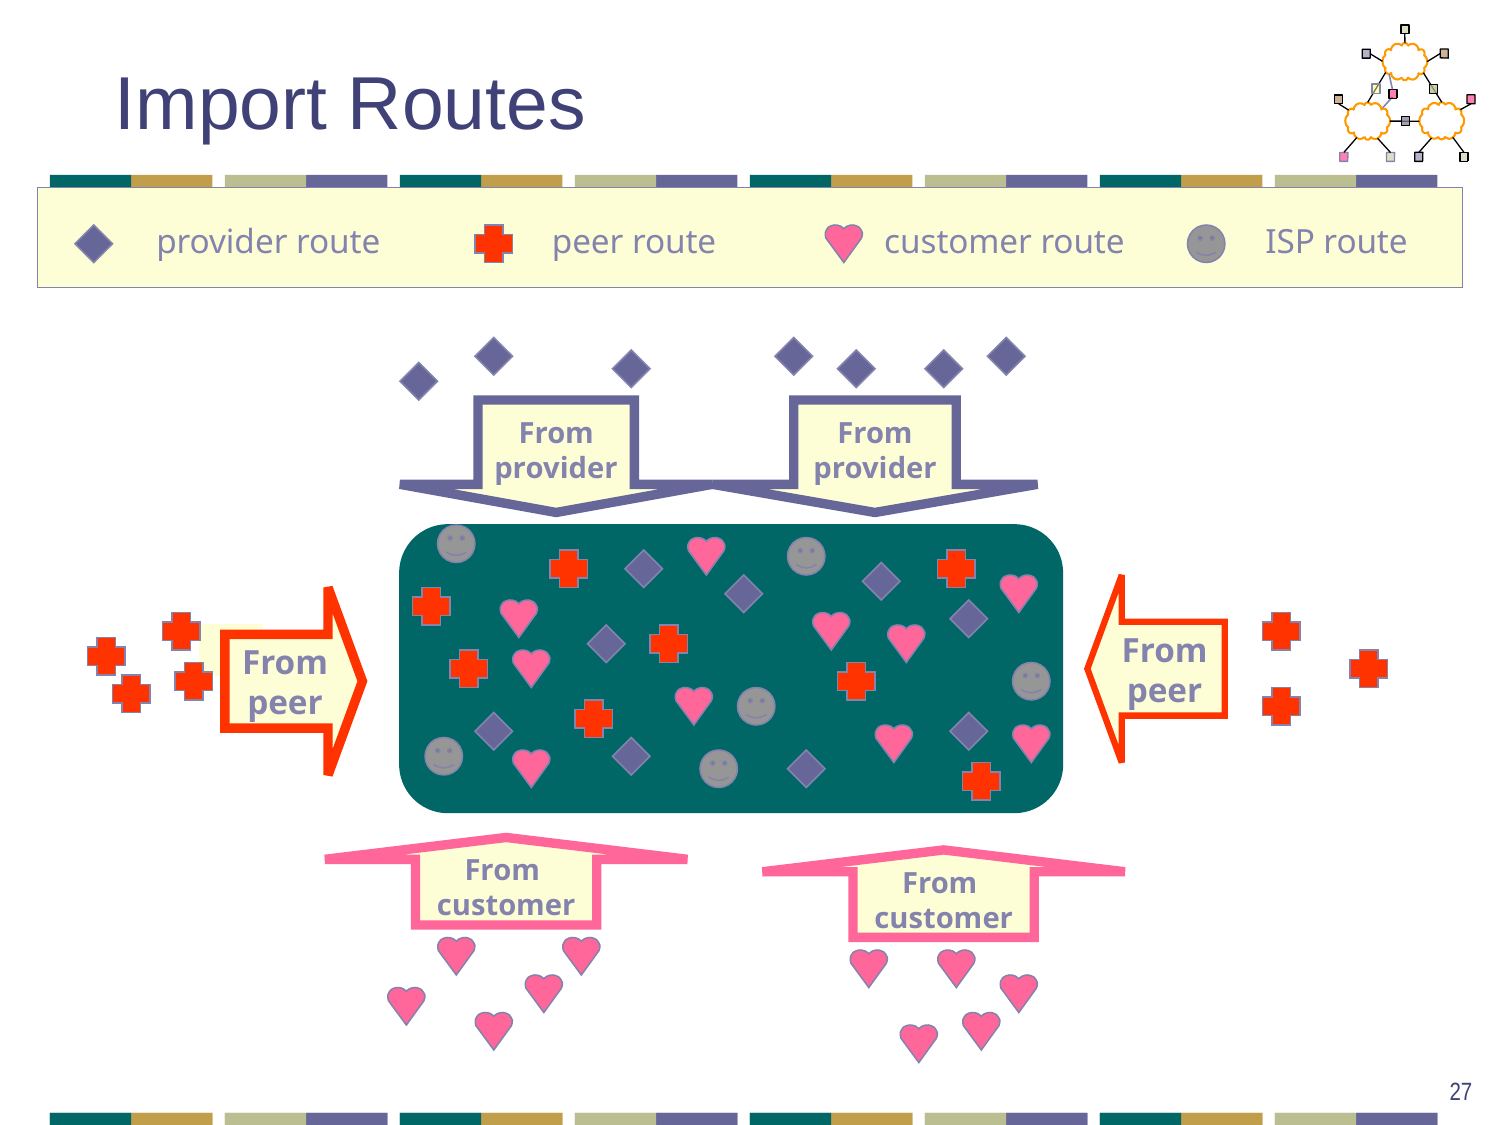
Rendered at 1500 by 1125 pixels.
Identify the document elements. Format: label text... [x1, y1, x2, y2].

text_box [837, 350, 876, 388]
text_box [937, 950, 975, 988]
text_box [850, 950, 888, 988]
text_box [112, 675, 151, 713]
text_box [987, 337, 1026, 376]
text_box [774, 337, 813, 376]
text_box [562, 937, 600, 976]
text_box [612, 350, 651, 388]
text_box [1000, 975, 1038, 1013]
text_box [162, 612, 201, 651]
text_box From peer [224, 587, 363, 775]
text_box [1350, 650, 1388, 688]
text_box [437, 937, 475, 976]
text_box [900, 1025, 938, 1063]
title Import Routes [99, 49, 1376, 151]
text_box [1262, 612, 1300, 651]
text_box From peer [1087, 575, 1225, 763]
text_box [87, 637, 126, 676]
text_box [387, 987, 425, 1026]
text_box From customer [324, 837, 688, 925]
text_box [474, 337, 513, 376]
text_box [399, 524, 1063, 813]
text_box [1262, 687, 1300, 726]
text_box [962, 1012, 1000, 1051]
text_box [199, 624, 263, 675]
text_box [174, 662, 213, 700]
text_box From customer [762, 849, 1125, 938]
text_box [924, 350, 963, 388]
text_box From provider [399, 399, 712, 513]
text_box [475, 1012, 513, 1051]
slide_number 27 [1174, 1037, 1488, 1113]
text_box From provider [712, 399, 1038, 513]
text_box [37, 187, 1463, 288]
text_box [525, 975, 563, 1013]
text_box [399, 362, 438, 400]
